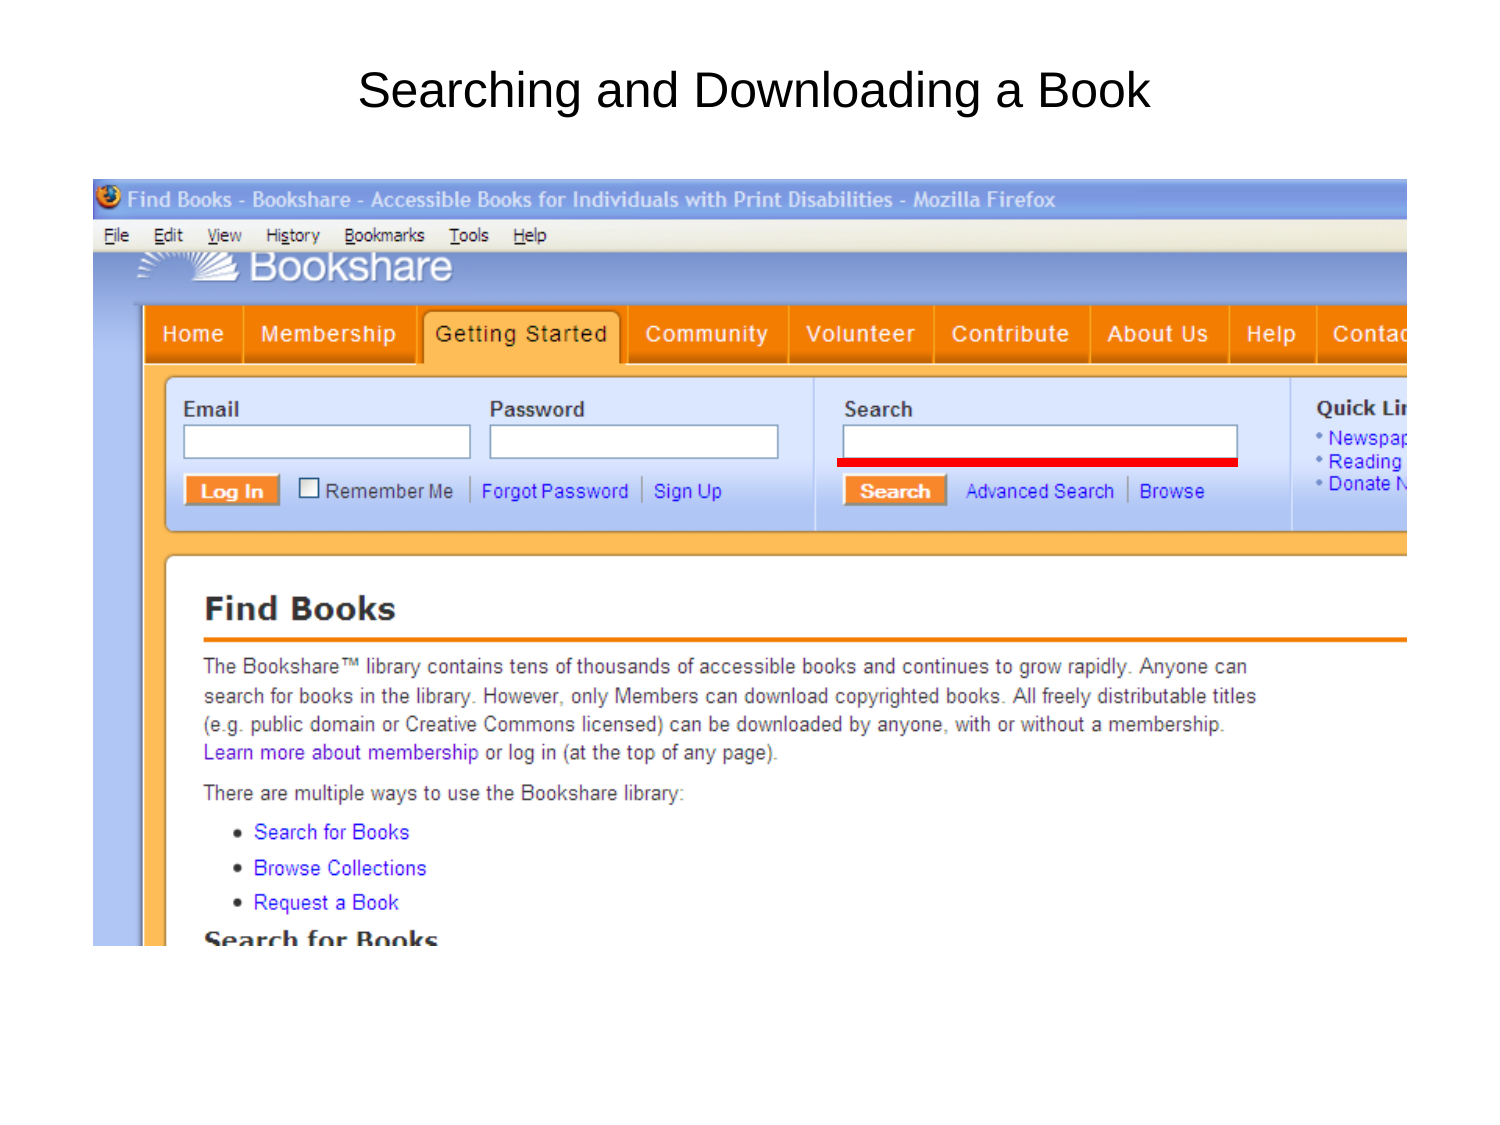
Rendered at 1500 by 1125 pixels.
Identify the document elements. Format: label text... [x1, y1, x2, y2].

text_box Searching and Downloading a Book [342, 49, 1167, 125]
picture [92, 179, 1408, 946]
